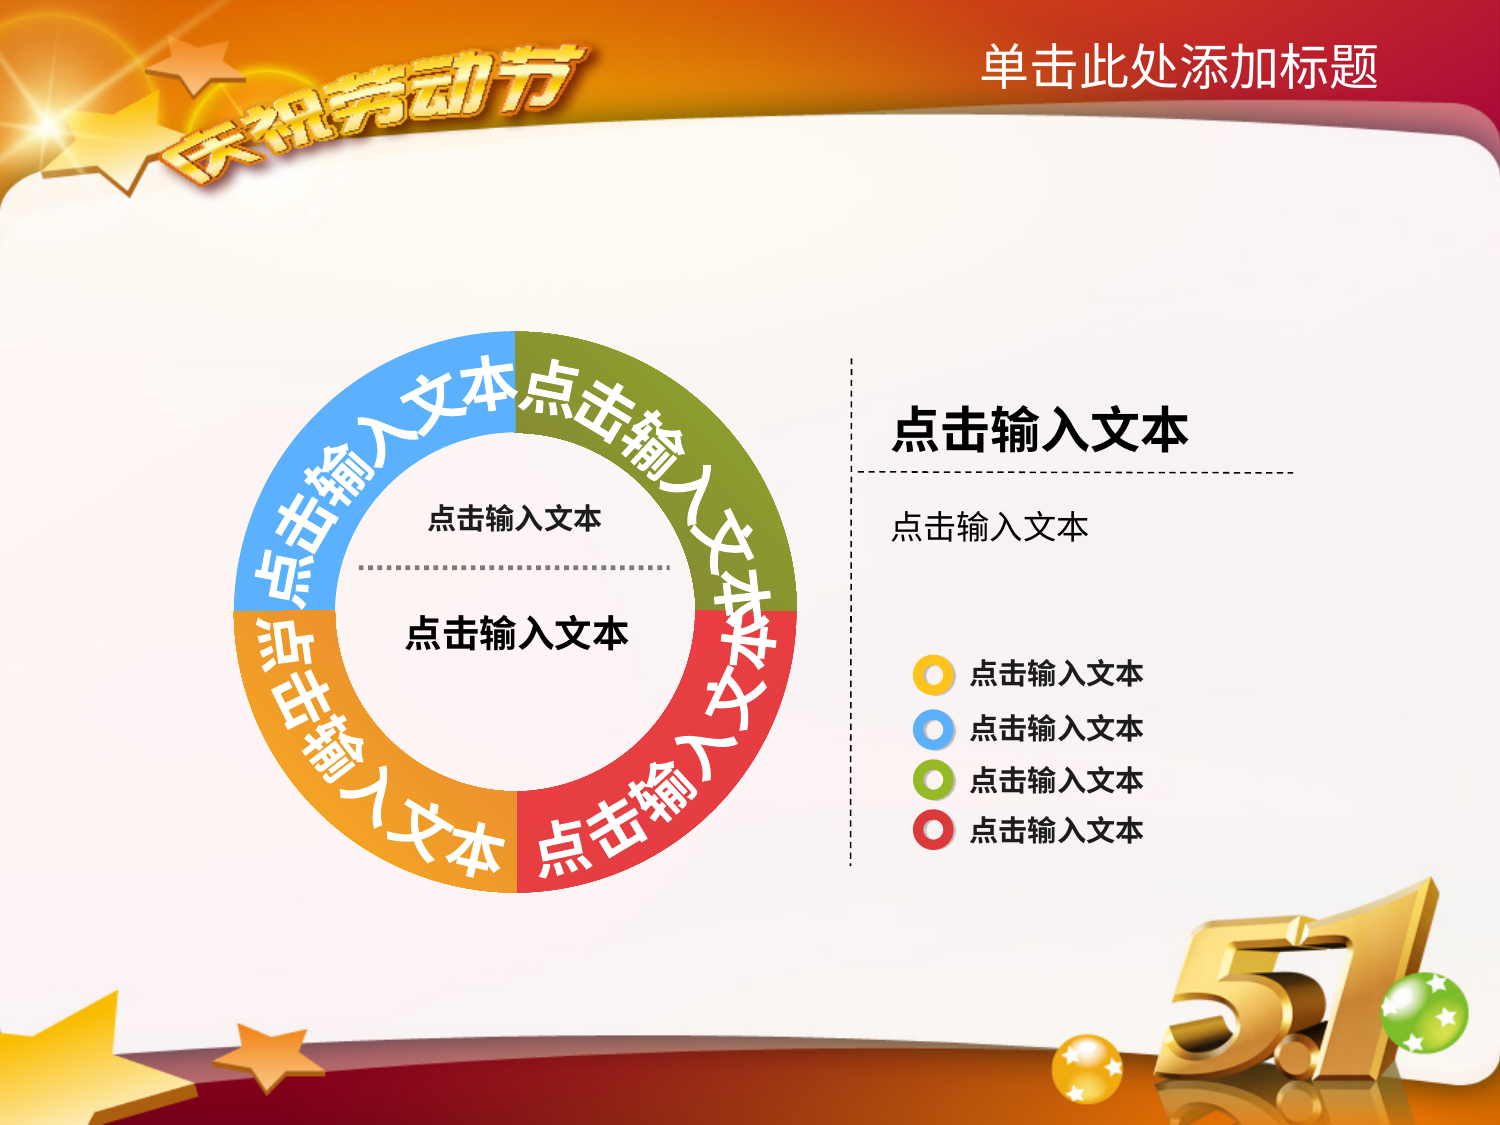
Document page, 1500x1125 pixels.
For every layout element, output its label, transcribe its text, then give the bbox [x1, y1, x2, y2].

text_box [233, 331, 516, 611]
text_box [517, 610, 797, 893]
text_box [233, 610, 517, 893]
text_box [912, 709, 954, 750]
text_box 单击此处添加标题 [425, 19, 1395, 113]
text_box [912, 809, 954, 850]
text_box 点击输入文本 [954, 703, 1333, 753]
text_box [912, 759, 954, 800]
text_box 点击输入文本 [355, 492, 675, 543]
text_box 点击输入文本 [954, 754, 1333, 804]
text_box 点击输入文本 [954, 647, 1333, 698]
text_box 点击输入文本 [374, 602, 660, 663]
picture [0, 0, 1500, 1125]
text_box 点击输入文本 点击输入文本 [875, 384, 1353, 554]
text_box 点击输入文本 [954, 804, 1333, 855]
text_box [912, 654, 954, 696]
text_box [515, 331, 797, 611]
